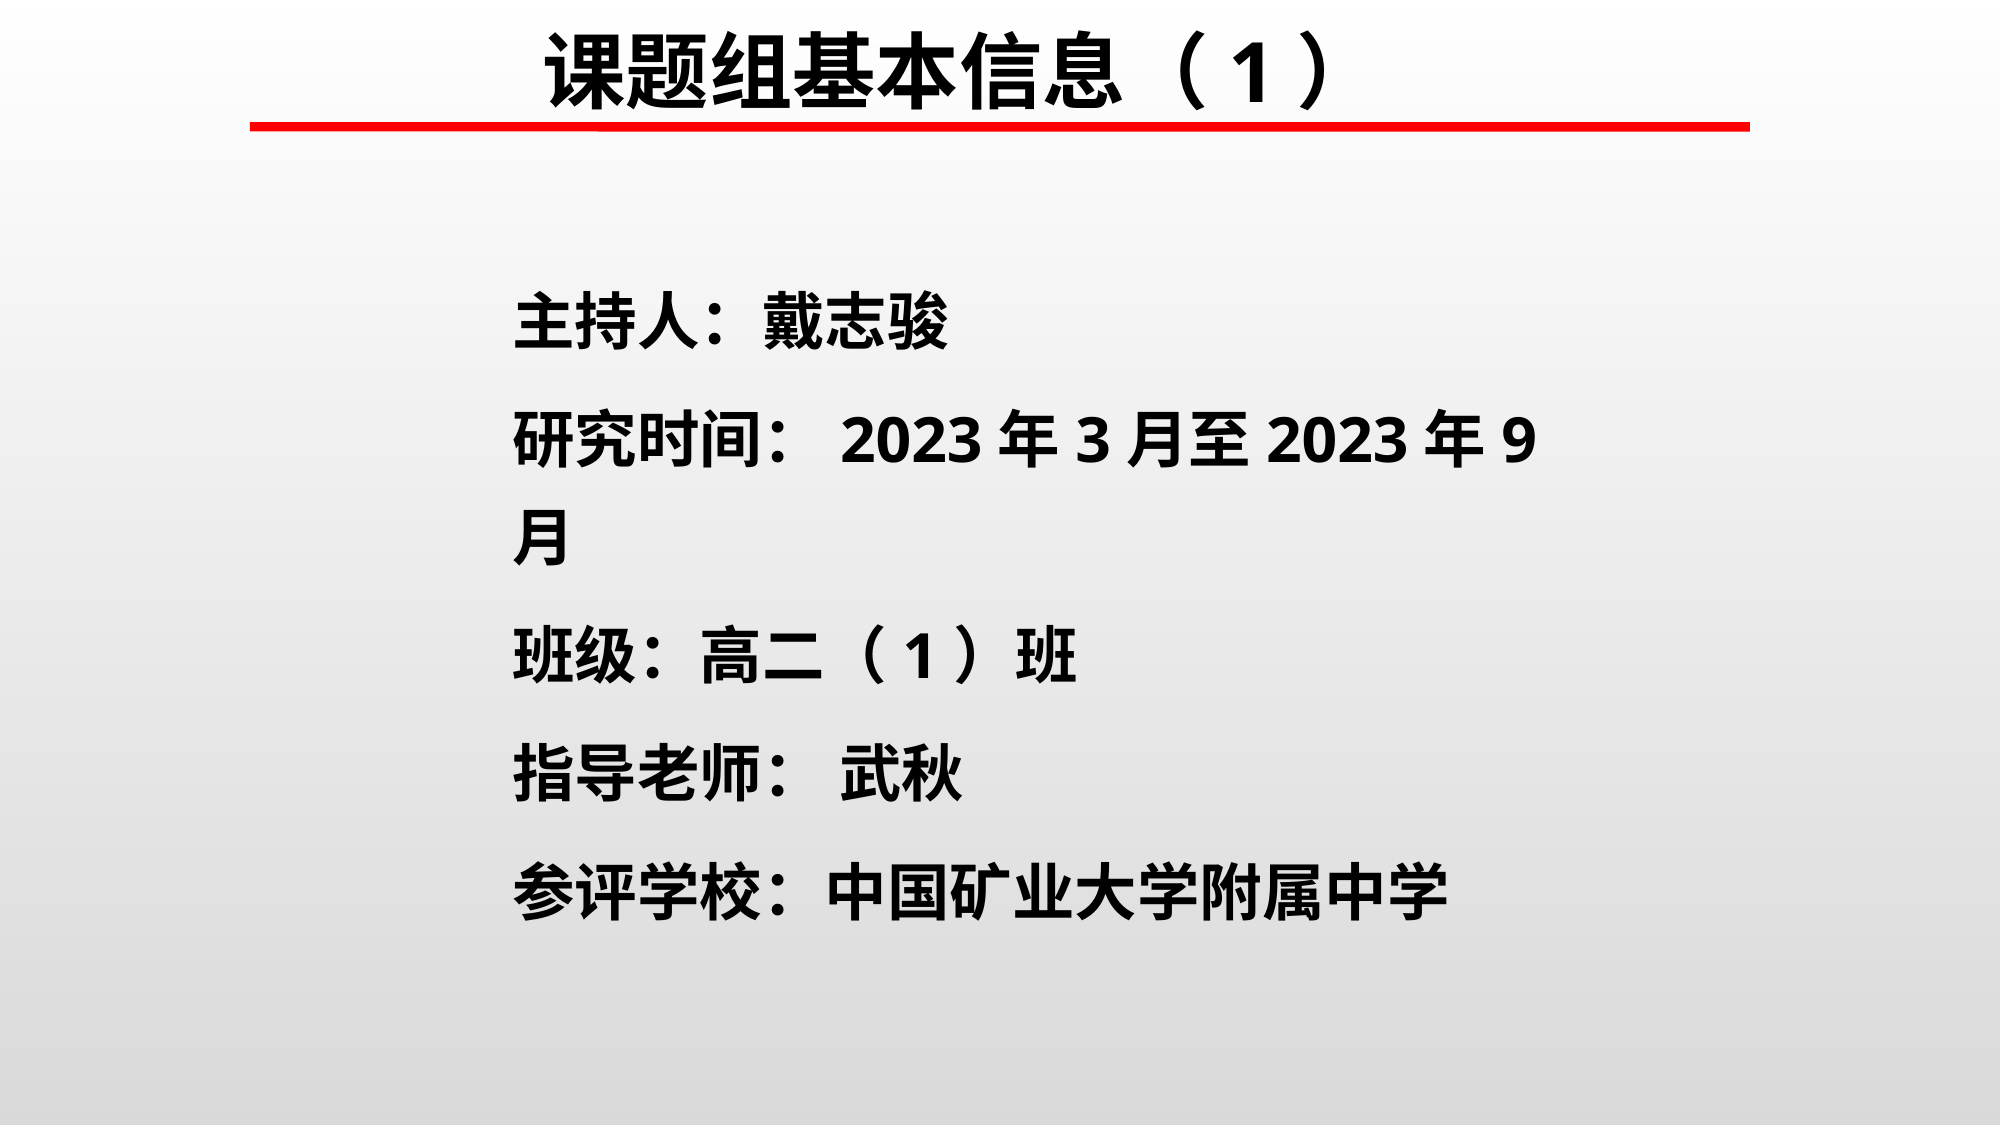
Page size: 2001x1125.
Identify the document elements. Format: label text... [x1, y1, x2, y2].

text_box 课题组基本信息（1） [402, 0, 1489, 105]
text_box 主持人：戴志骏 研究时间：2023年3月至2023年9月 班级：高二（1）班 指导老师： 武秋 参评学校：中国矿业大学附属中学 [497, 252, 1562, 856]
